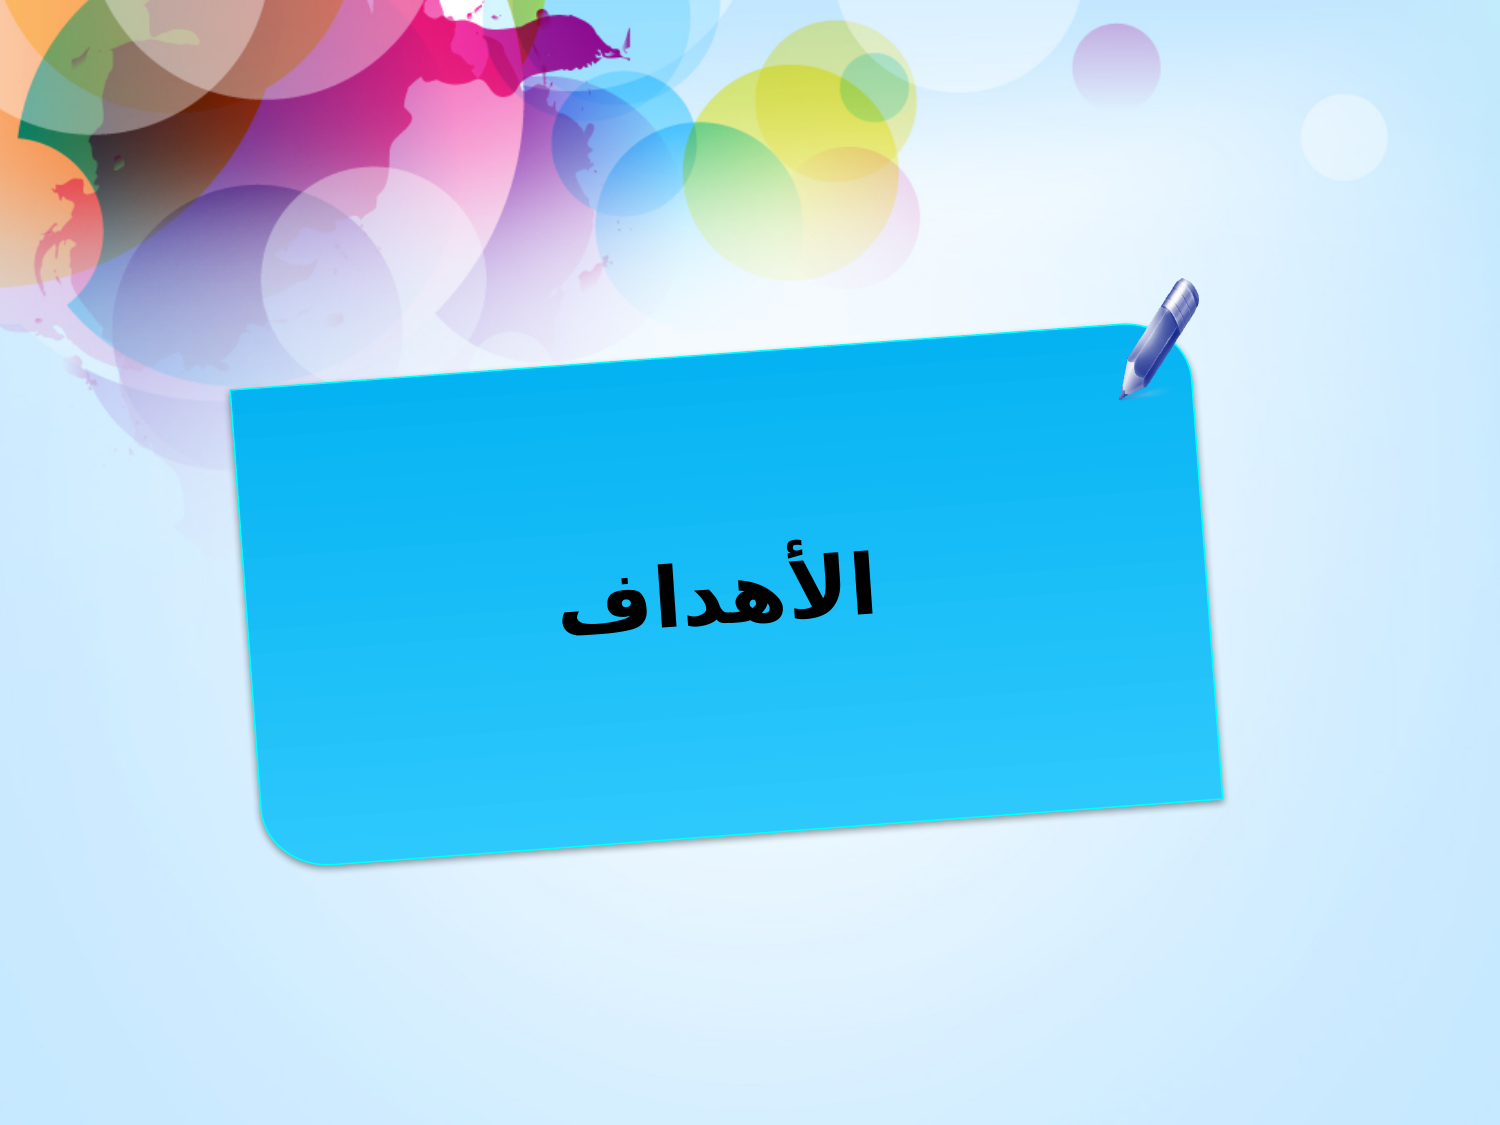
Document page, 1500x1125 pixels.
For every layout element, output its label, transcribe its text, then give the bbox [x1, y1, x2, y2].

picture [0, 0, 1500, 1125]
list الأهداف [312, 397, 1122, 788]
text_box [229, 324, 1224, 866]
